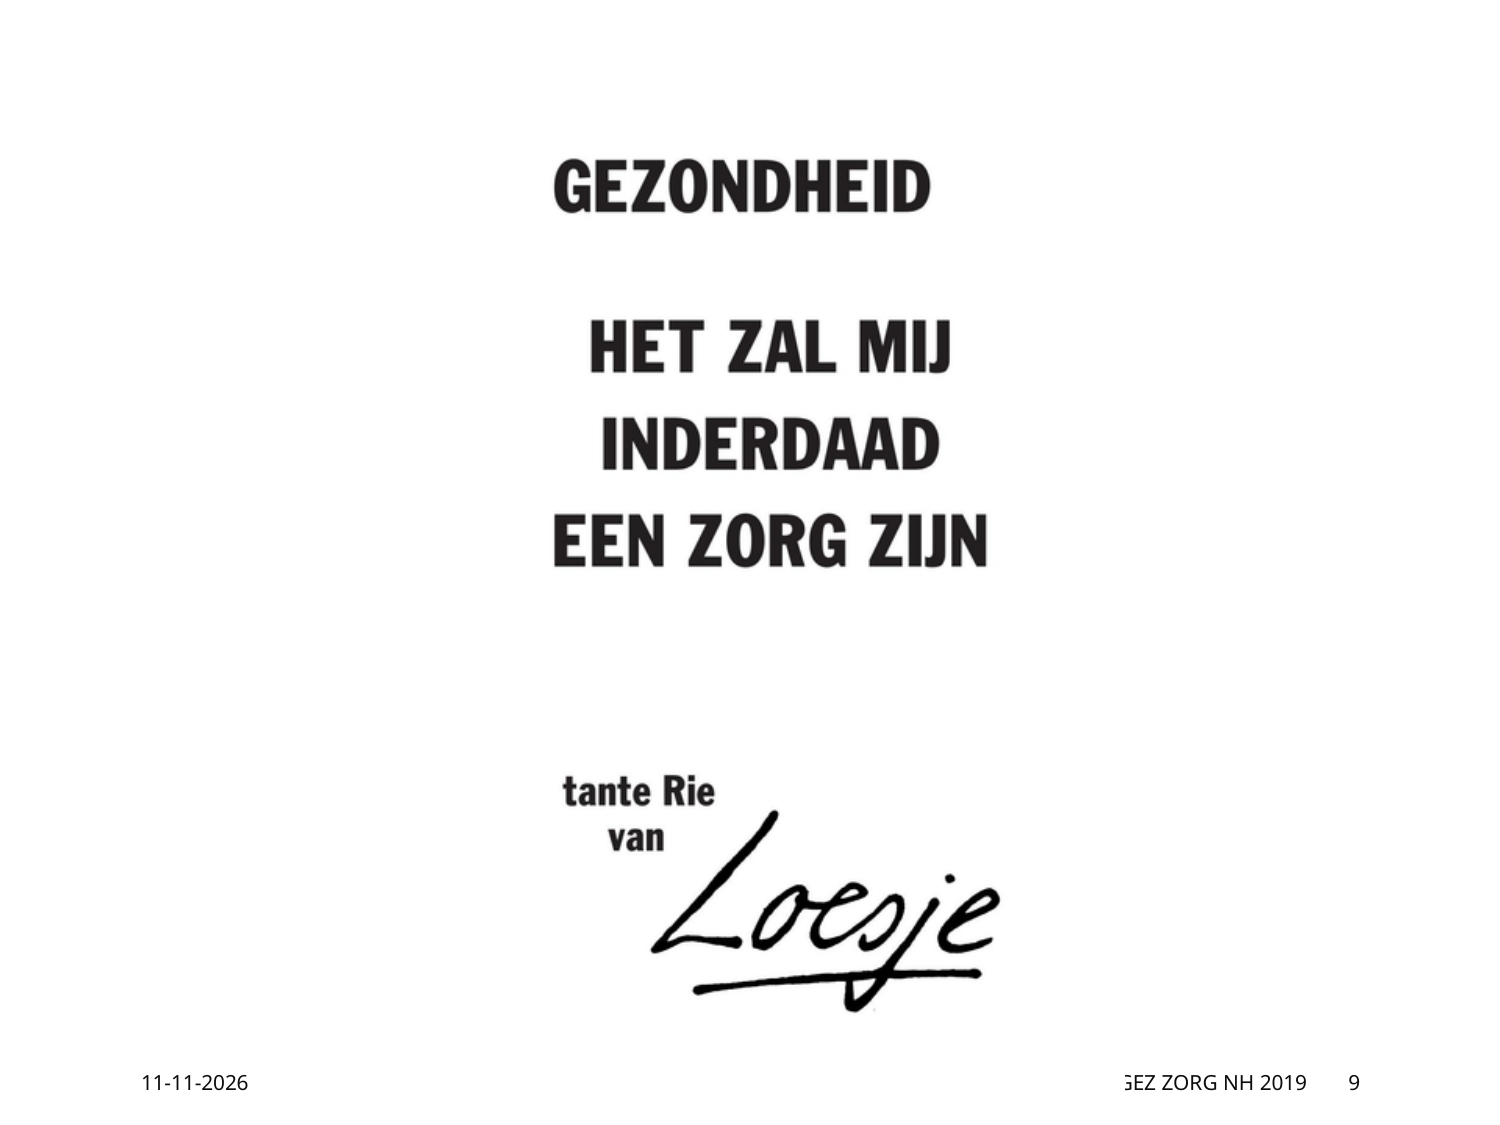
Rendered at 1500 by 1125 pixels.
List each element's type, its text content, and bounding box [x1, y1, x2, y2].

picture [374, 32, 1126, 1093]
slide_number 9 [1333, 1061, 1454, 1107]
footer Alg VL gez zorg NH 2019 [595, 1061, 1322, 1107]
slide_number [126, 1061, 392, 1107]
